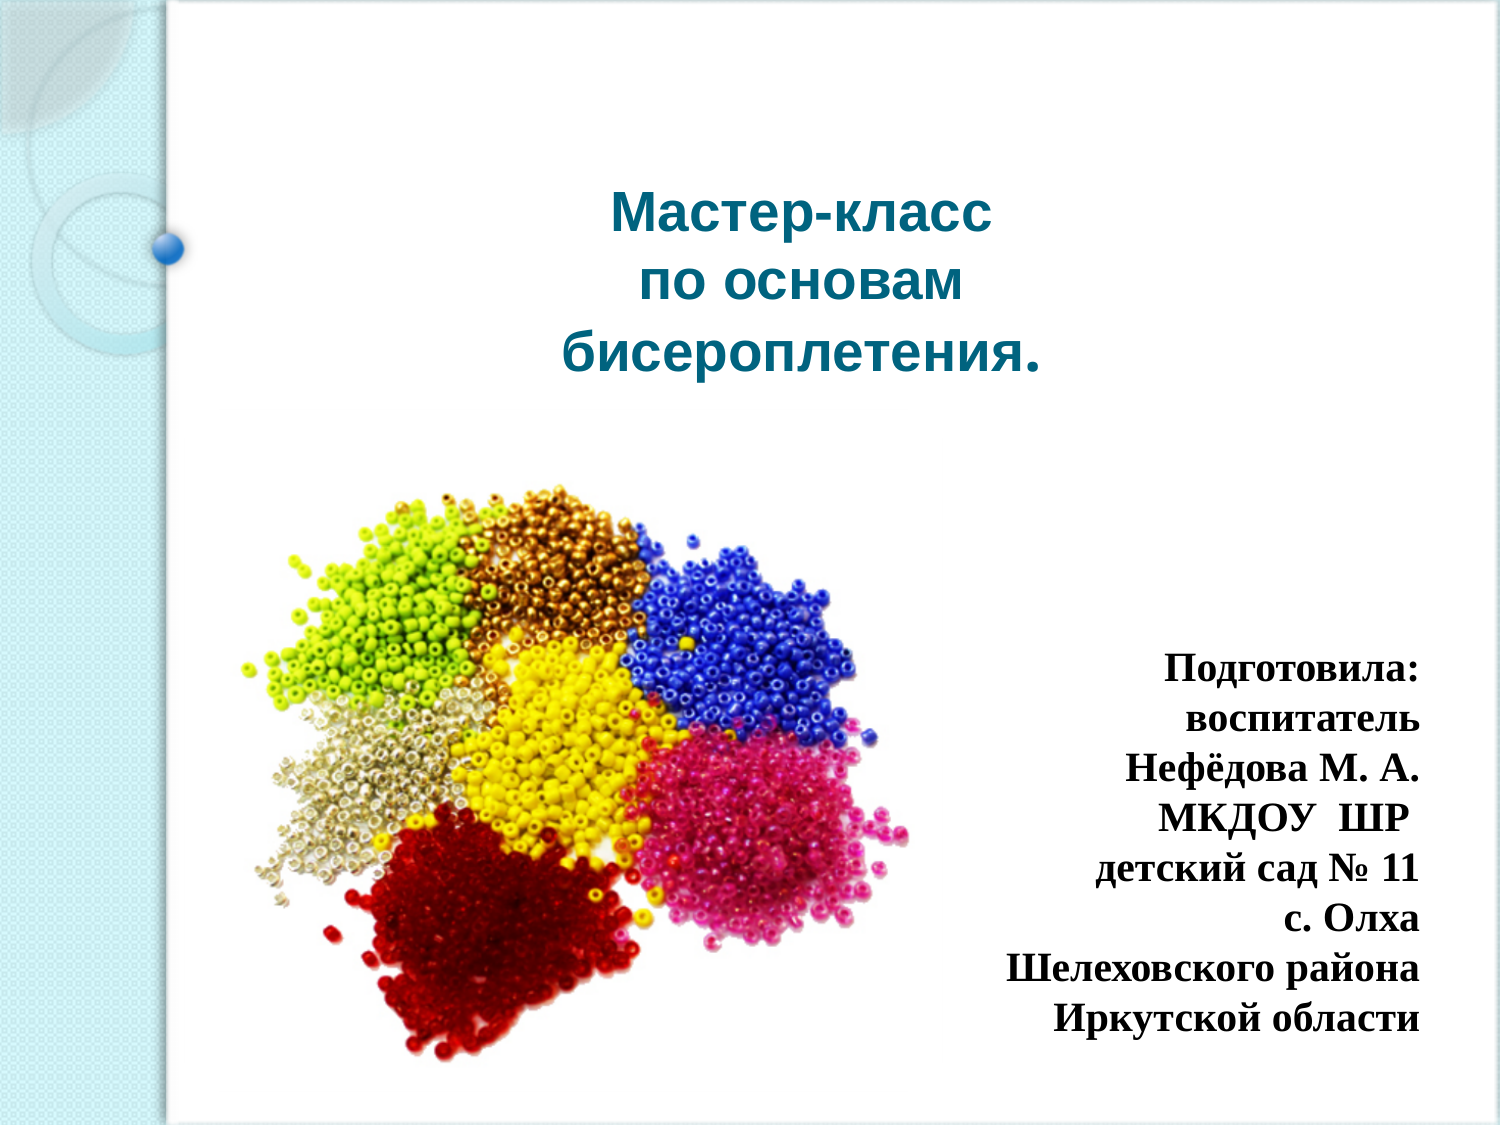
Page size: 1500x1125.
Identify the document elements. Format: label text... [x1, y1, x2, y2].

text_box Подготовила: воспитатель Нефёдова М. А. МКДОУ ШР детский сад № 11 с. Олха Шелеховского района Иркутской области [952, 432, 1436, 1047]
picture [185, 411, 943, 1091]
title Мастер-класс по основам бисероплетения. [164, 164, 1439, 465]
